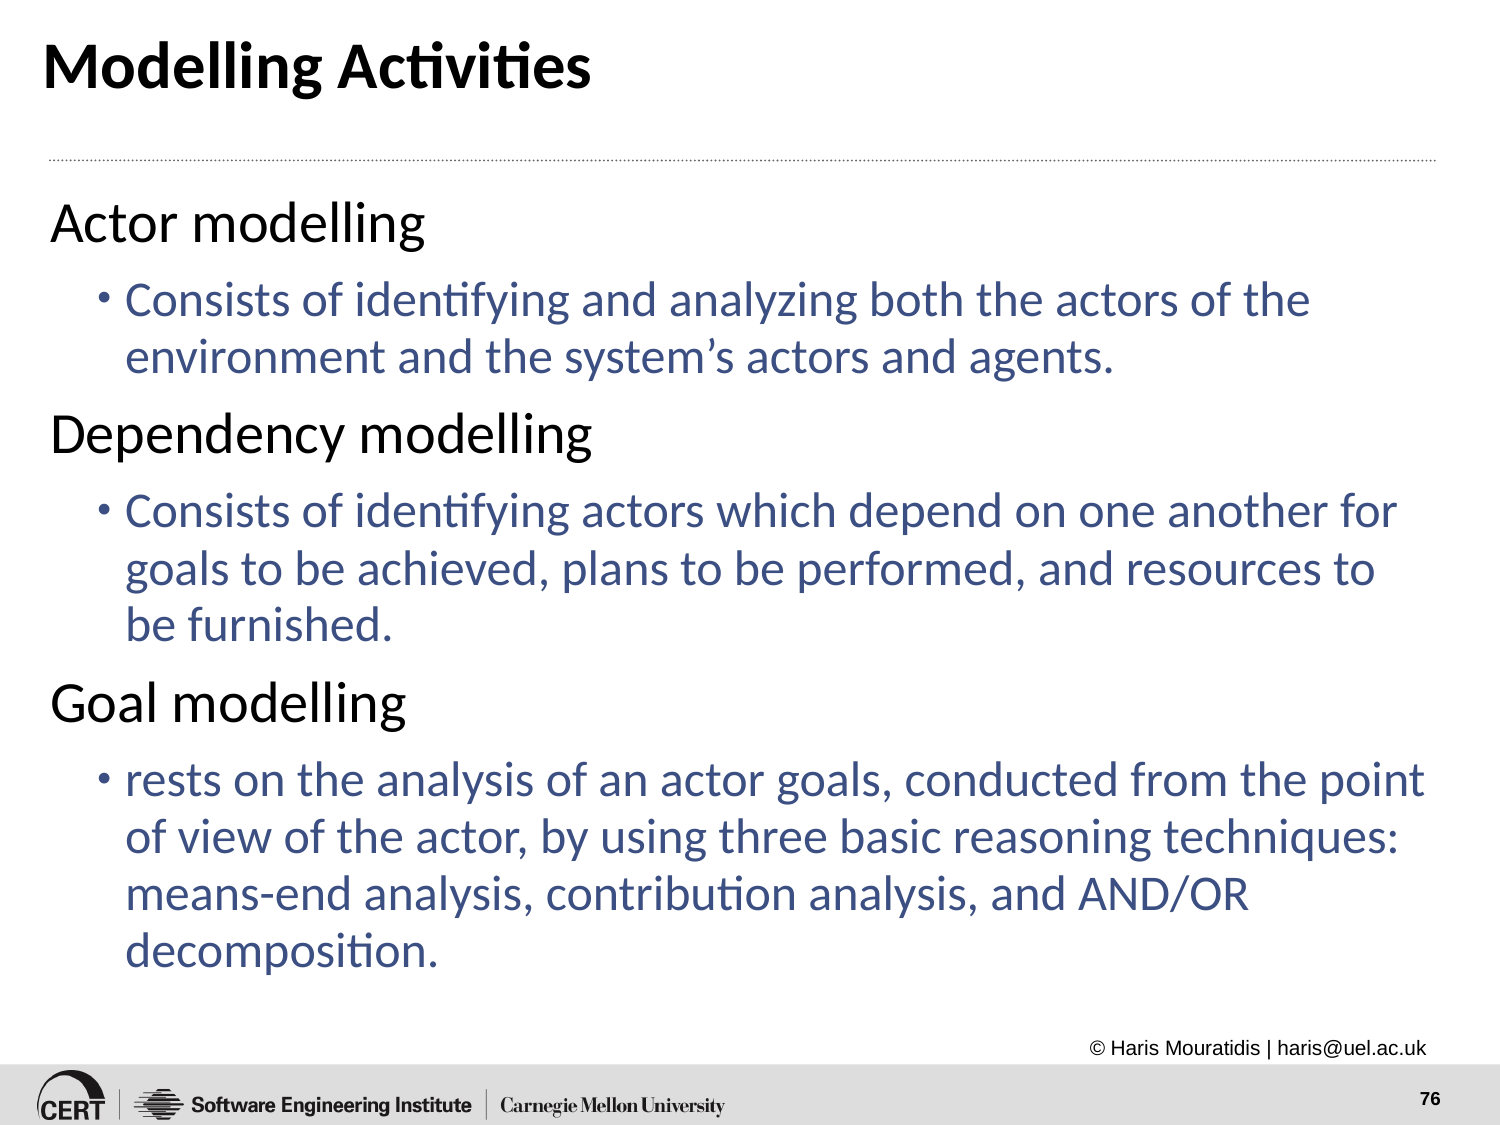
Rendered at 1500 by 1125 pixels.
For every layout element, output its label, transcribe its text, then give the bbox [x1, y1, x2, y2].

text_box © Haris Mouratidis | haris@uel.ac.uk [1074, 1027, 1500, 1075]
list Actor modelling Consists of identifying and analyzing both the actors of the environment and the system’s actors and agents. Dependency modelling Consists of identifying actors which depend on one another for goals to be achieved, plans to be performed, and resources to be furnished. Goal modelling rests on the analysis of an actor goals, conducted from the point of view of the actor, by using three basic reasoning techniques: means-end analysis, contribution analysis, and AND/OR decomposition. [49, 187, 1438, 1001]
title Modelling Activities [42, 37, 1434, 155]
picture [37, 1069, 725, 1122]
